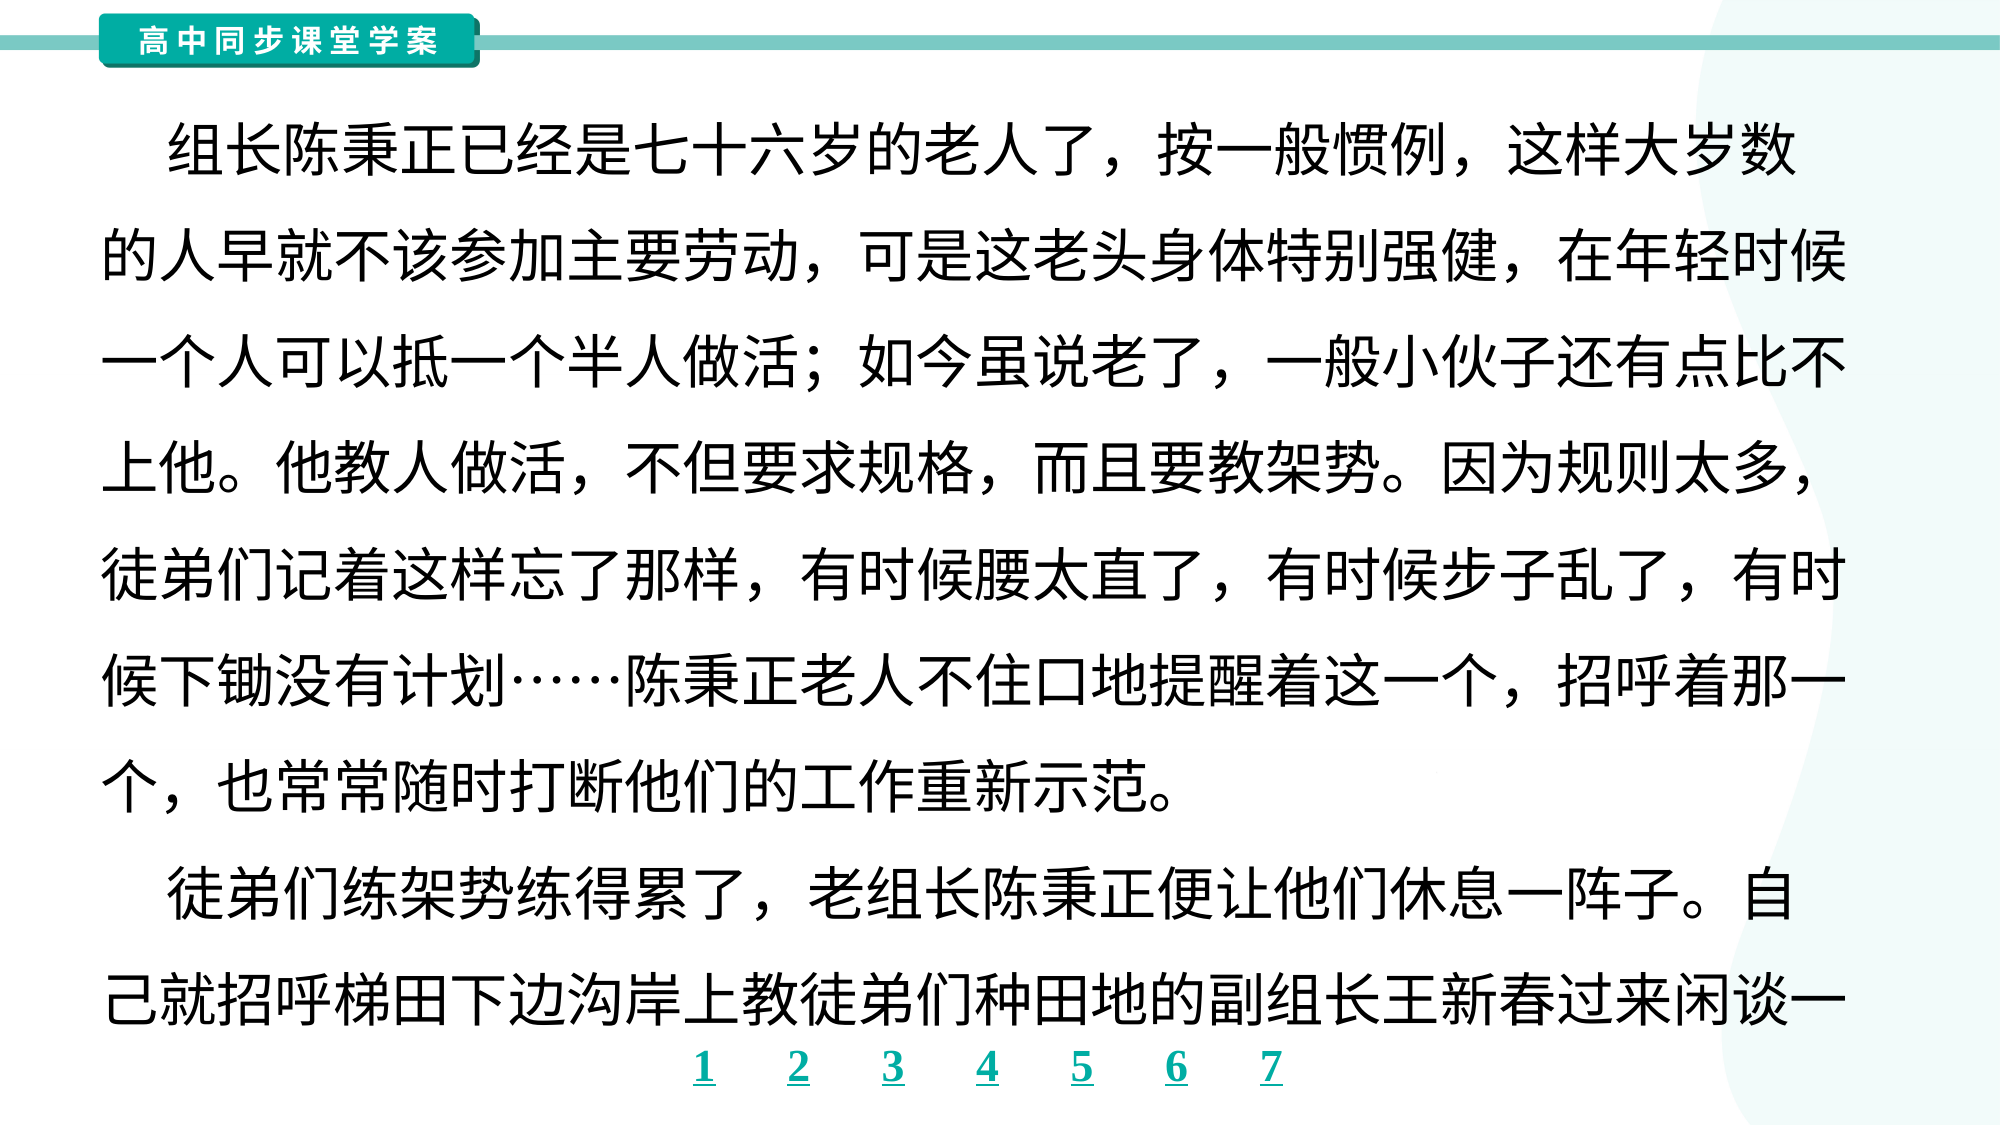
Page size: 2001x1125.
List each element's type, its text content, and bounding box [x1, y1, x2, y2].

text_box 组长陈秉正已经是七十六岁的老人了，按一般惯例，这样大岁数 的人早就不该参加主要劳动，可是这老头身体特别强健，在年轻时候 一个人可以抵一个半人做活；如今虽说老了，一般小伙子还有点比不 上他。他教人做活，不但要求规格，而且要教架势。因为规则太多， 徒弟们记着这样忘了那样，有时候腰太直了，有时候步子乱了，有时 候下锄没有计划……陈秉正老人不住口地提醒着这一个，招呼着那一 个，也常常随时打断他们的工作重新示范。 徒弟们练架势练得累了，老组长陈秉正便让他们休息一阵子。自 己就招呼梯田下边沟岸上教徒弟们种田地的副组长王新春过来闲谈一 [100, 76, 1899, 1033]
picture [0, 0, 2000, 1125]
